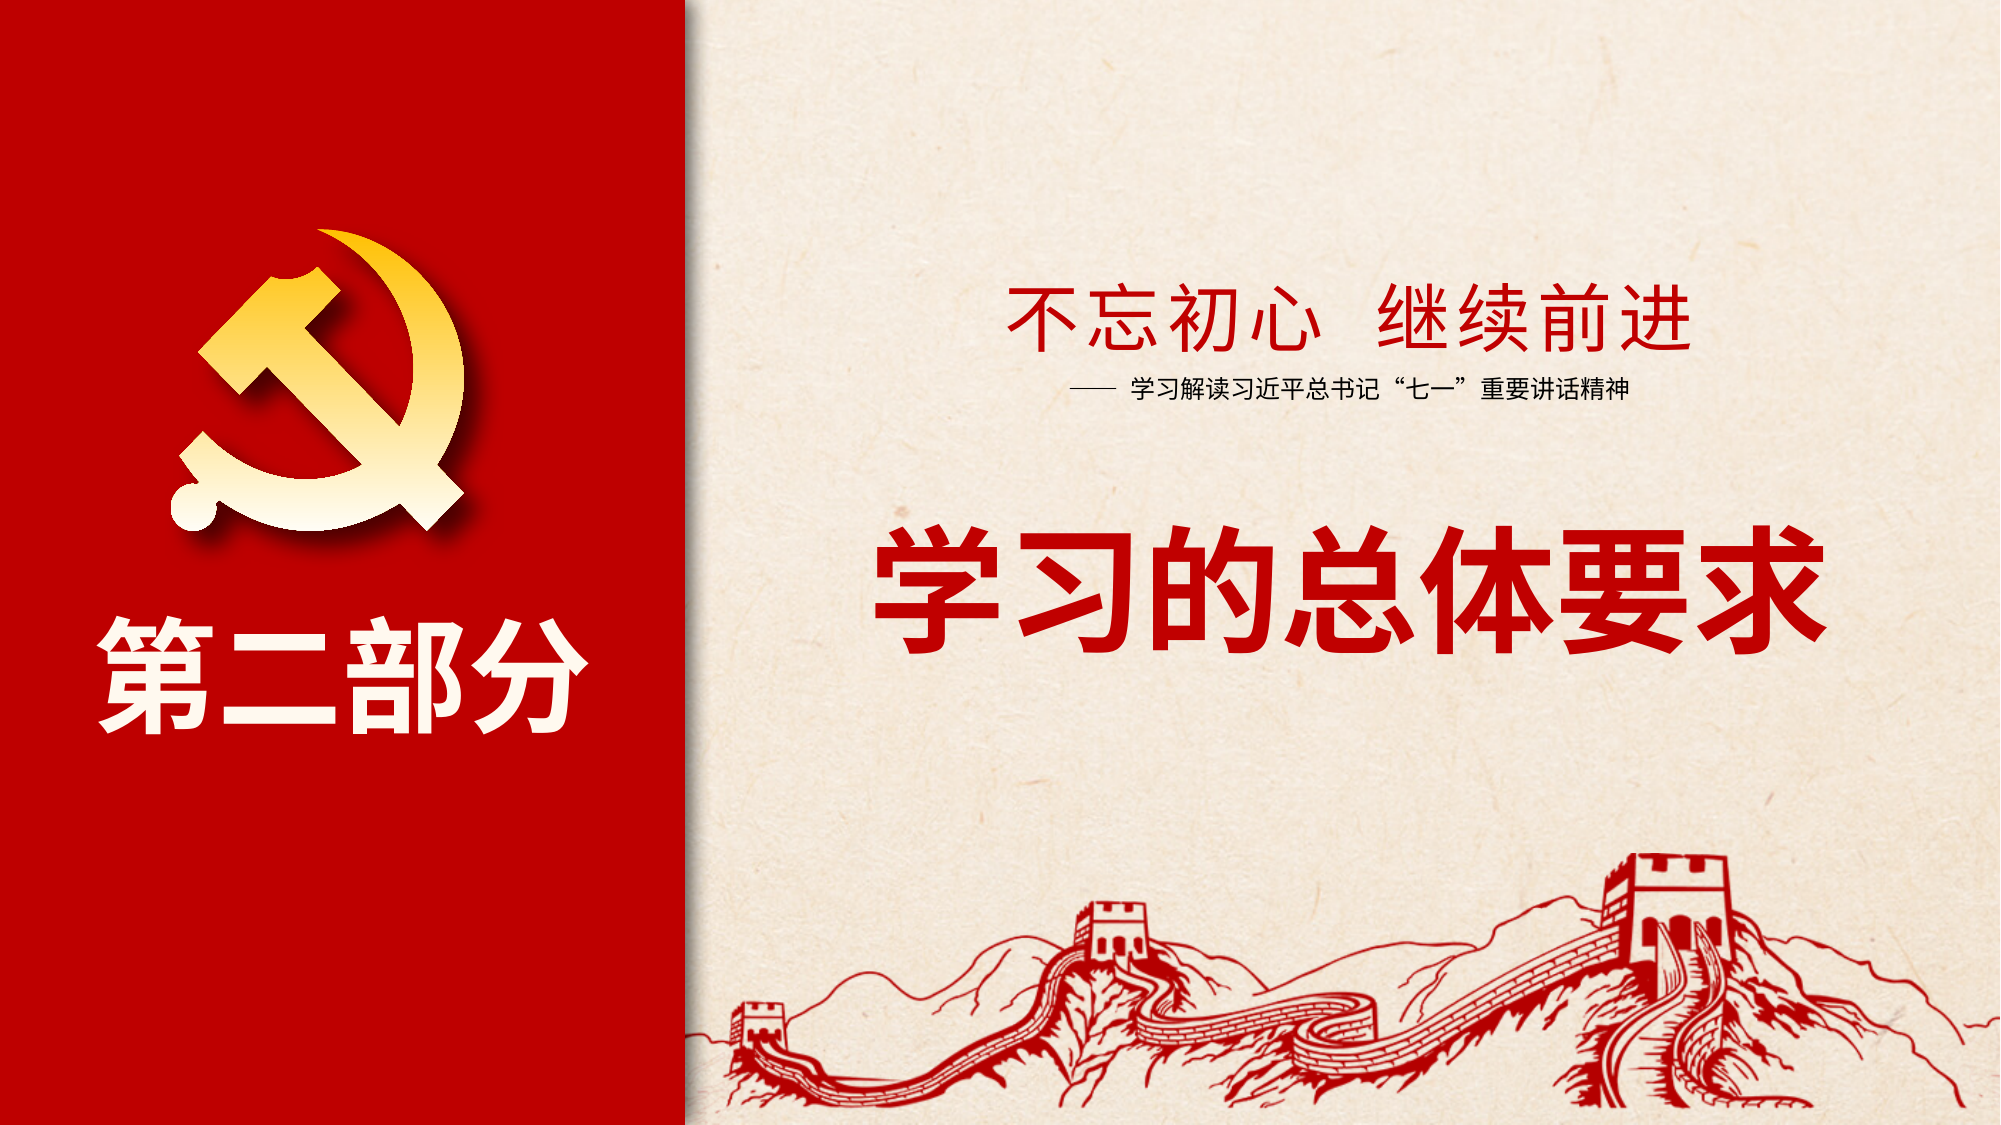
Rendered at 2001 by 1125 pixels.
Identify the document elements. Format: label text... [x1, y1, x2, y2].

text_box [0, 0, 686, 1125]
text_box —— 学习解读习近平总书记“七一”重要讲话精神 [1054, 366, 1646, 412]
text_box 学习的总体要求 [708, 497, 1991, 678]
text_box 不忘初心 继续前进 [989, 263, 1710, 369]
text_box [170, 229, 464, 531]
text_box 第二部分 [77, 591, 608, 757]
picture [523, 0, 2001, 1125]
